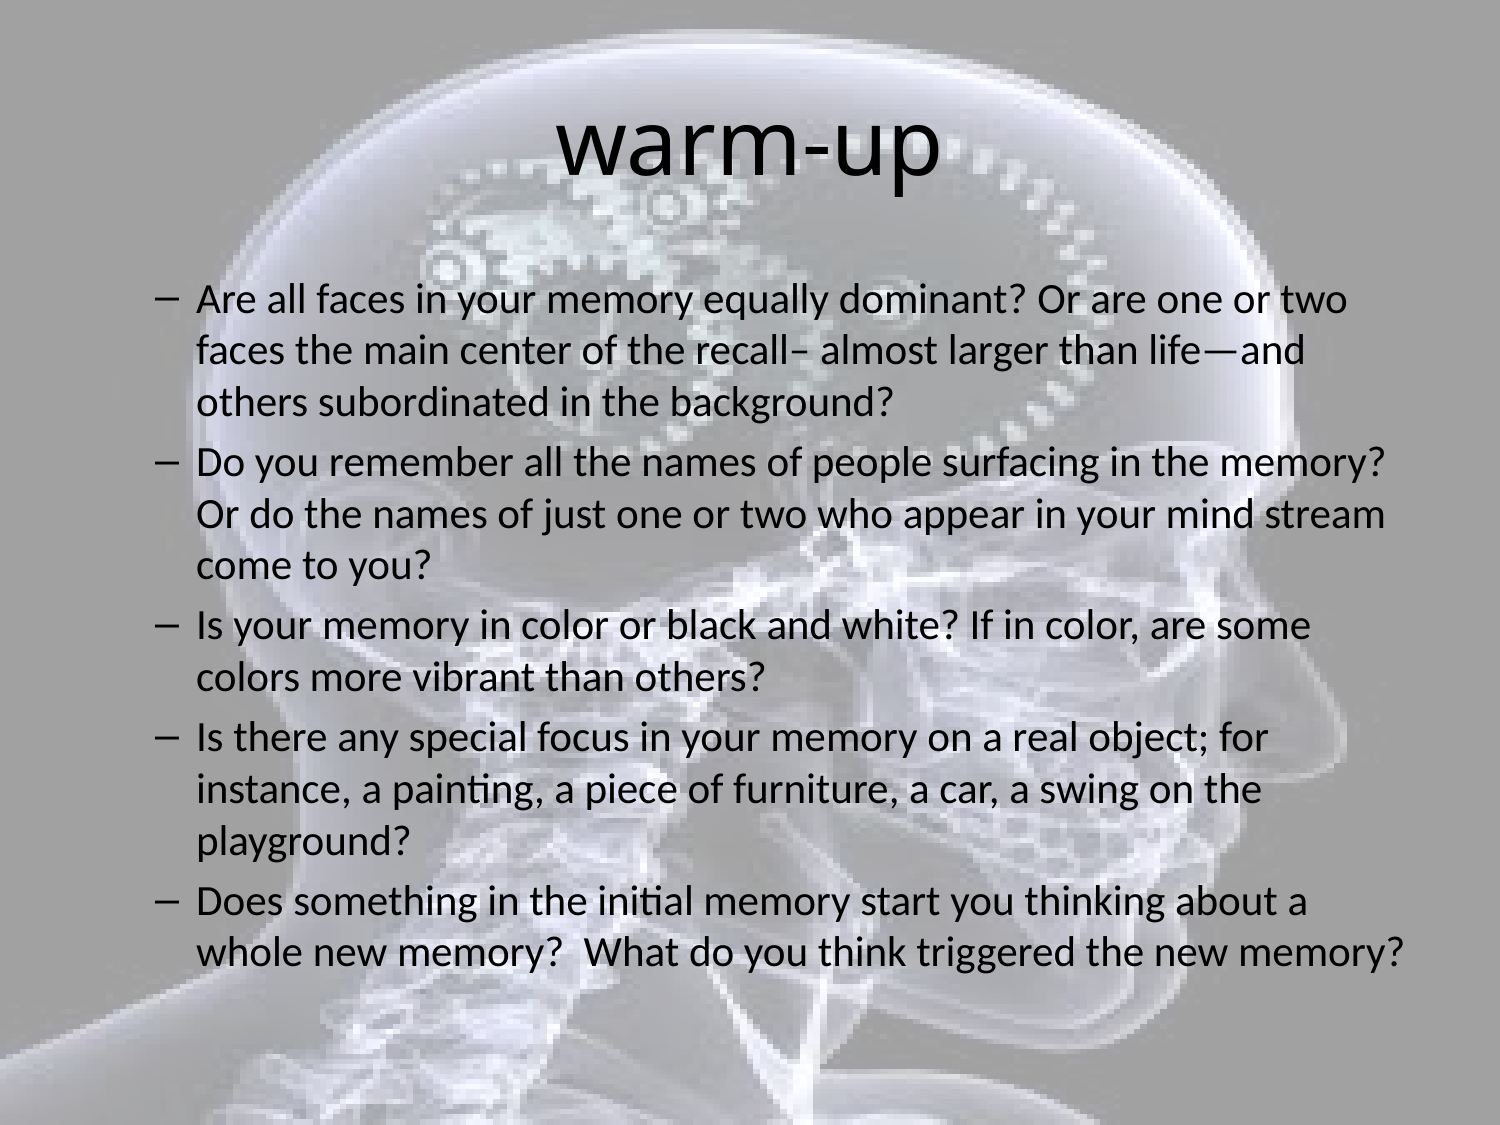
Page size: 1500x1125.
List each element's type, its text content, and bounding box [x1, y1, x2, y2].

list Are all faces in your memory equally dominant? Or are one or two faces the main center of the recall– almost larger than life—and others subordinated in the background? Do you remember all the names of people surfacing in the memory? Or do the names of just one or two who appear in your mind stream come to you? Is your memory in color or black and white? If in color, are some colors more vibrant than others? Is there any special focus in your memory on a real object; for instance, a painting, a piece of furniture, a car, a swing on the playground? Does something in the initial memory start you thinking about a whole new memory? What do you think triggered the new memory? [75, 262, 1425, 1005]
title warm-up [75, 45, 1425, 233]
